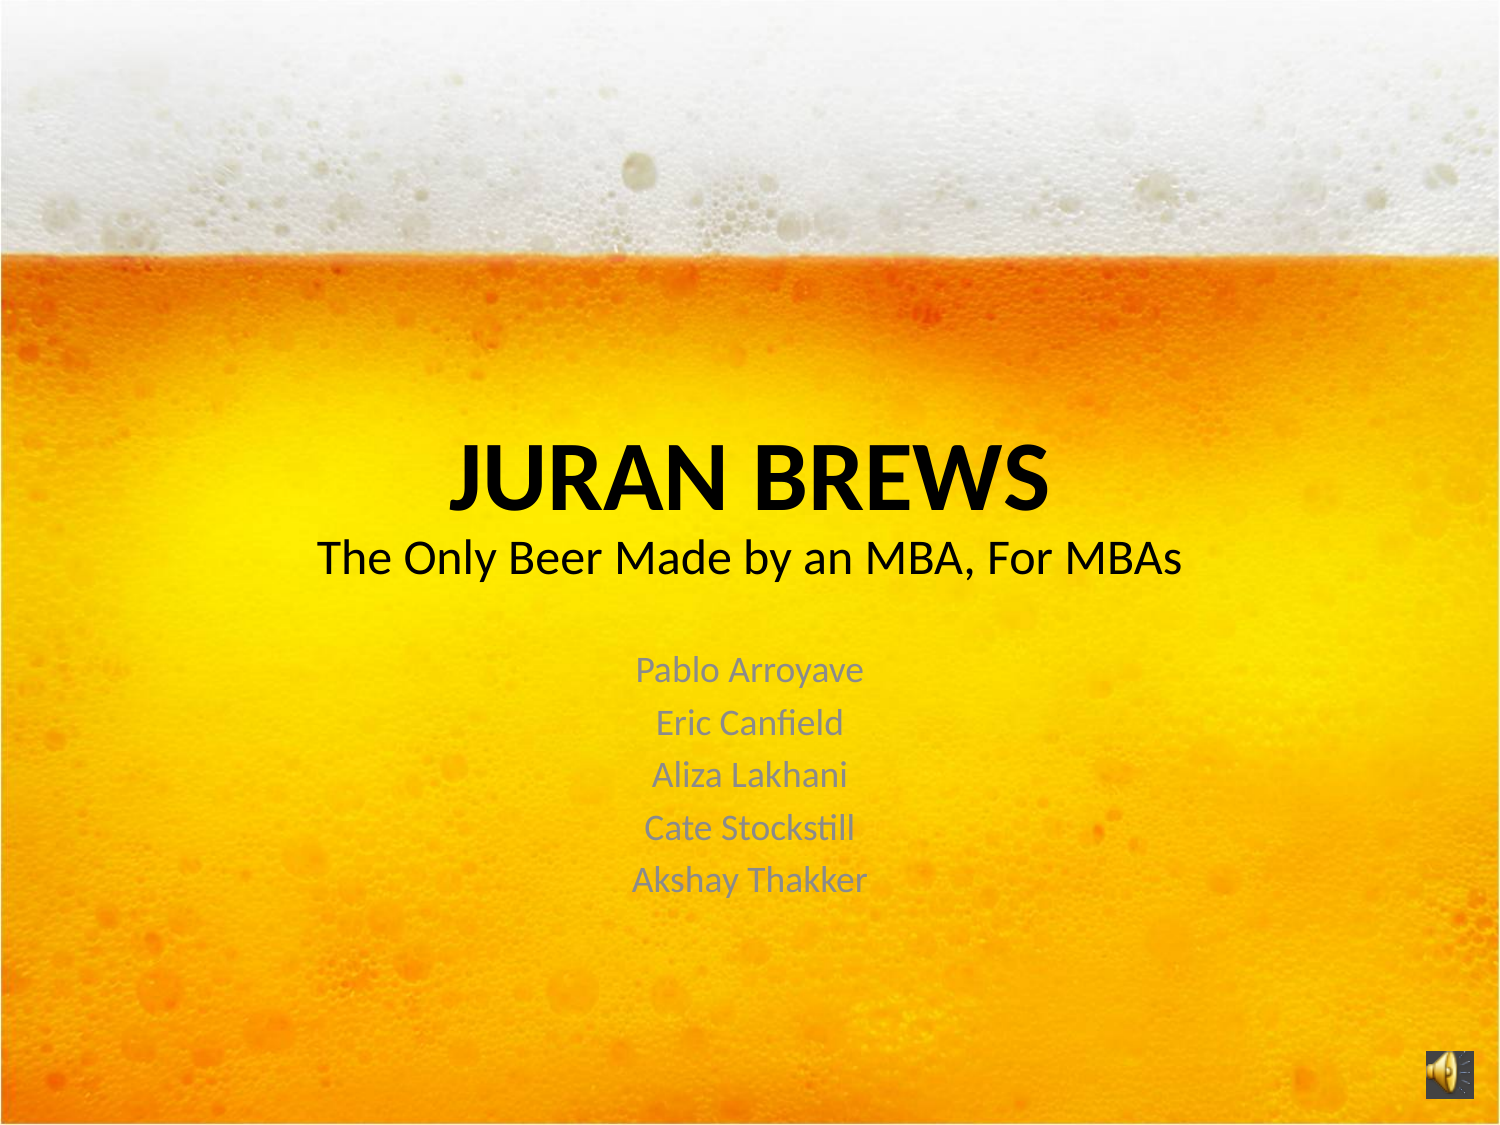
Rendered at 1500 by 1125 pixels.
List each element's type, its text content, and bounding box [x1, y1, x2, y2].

title JURAN BREWS [112, 349, 1388, 433]
subtitle Pablo Arroyave Eric Canfield Aliza Lakhani Cate Stockstill Akshay Thakker [225, 675, 1275, 925]
picture [0, 0, 1500, 1125]
text_box The Only Beer Made by an MBA, For MBAs [112, 433, 1388, 675]
